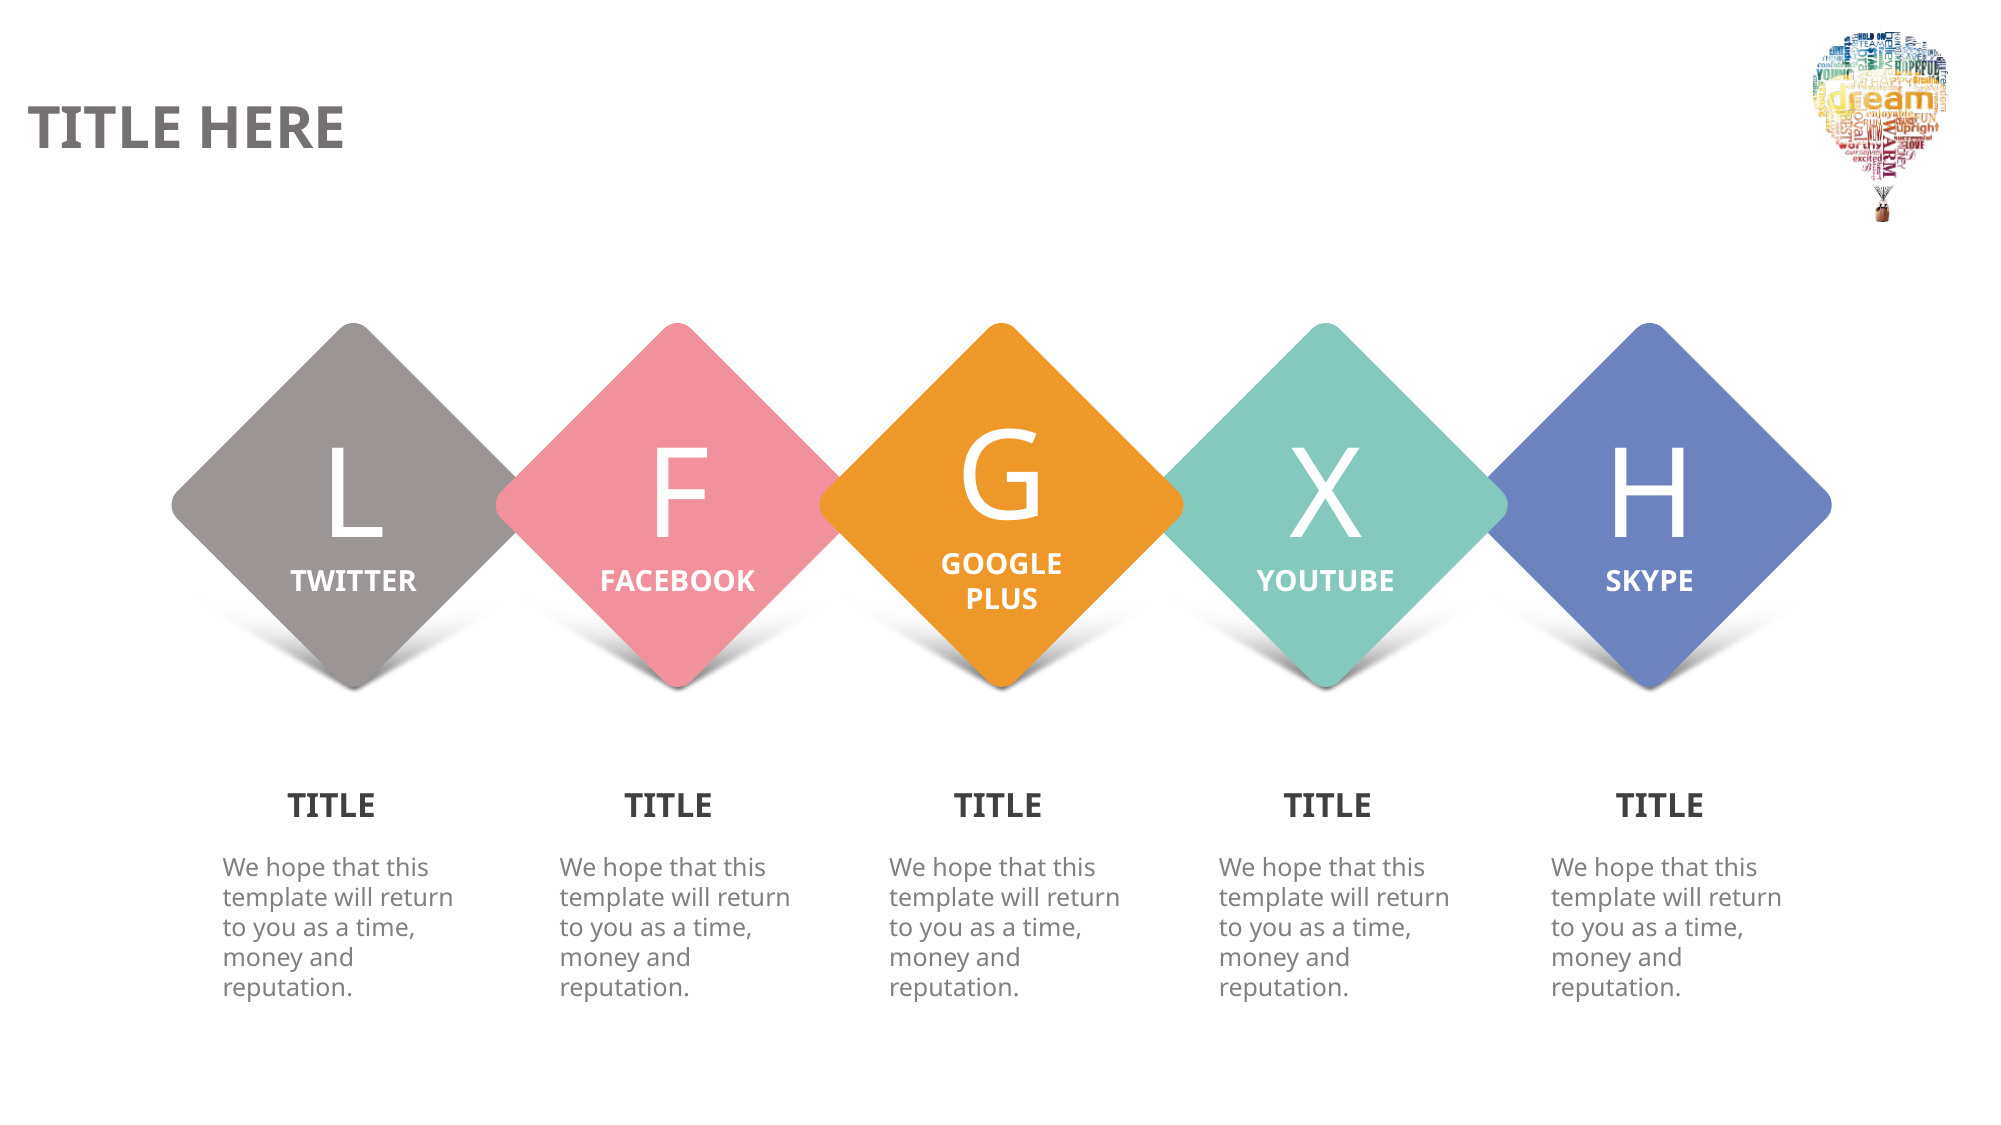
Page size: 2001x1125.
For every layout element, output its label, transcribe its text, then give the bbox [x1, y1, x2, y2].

text_box We hope that this template will return to you as a time, money and reputation. [874, 844, 1165, 1009]
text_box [125, 322, 449, 718]
text_box TITLE [1600, 776, 1720, 832]
text_box TITLE [1268, 776, 1387, 832]
text_box TITLE [938, 776, 1058, 832]
text_box We hope that this template will return to you as a time, money and reputation. [207, 844, 498, 1009]
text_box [1551, 322, 1875, 718]
text_box TITLE [609, 776, 728, 832]
picture [1811, 29, 1948, 222]
text_box TITLE HERE [12, 82, 487, 168]
text_box We hope that this template will return to you as a time, money and reputation. [1536, 844, 1827, 1009]
text_box We hope that this template will return to you as a time, money and reputation. [544, 844, 835, 1009]
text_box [1227, 322, 1551, 718]
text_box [773, 322, 1227, 718]
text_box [449, 322, 773, 718]
text_box TITLE [272, 776, 391, 832]
text_box We hope that this template will return to you as a time, money and reputation. [1203, 844, 1494, 1009]
